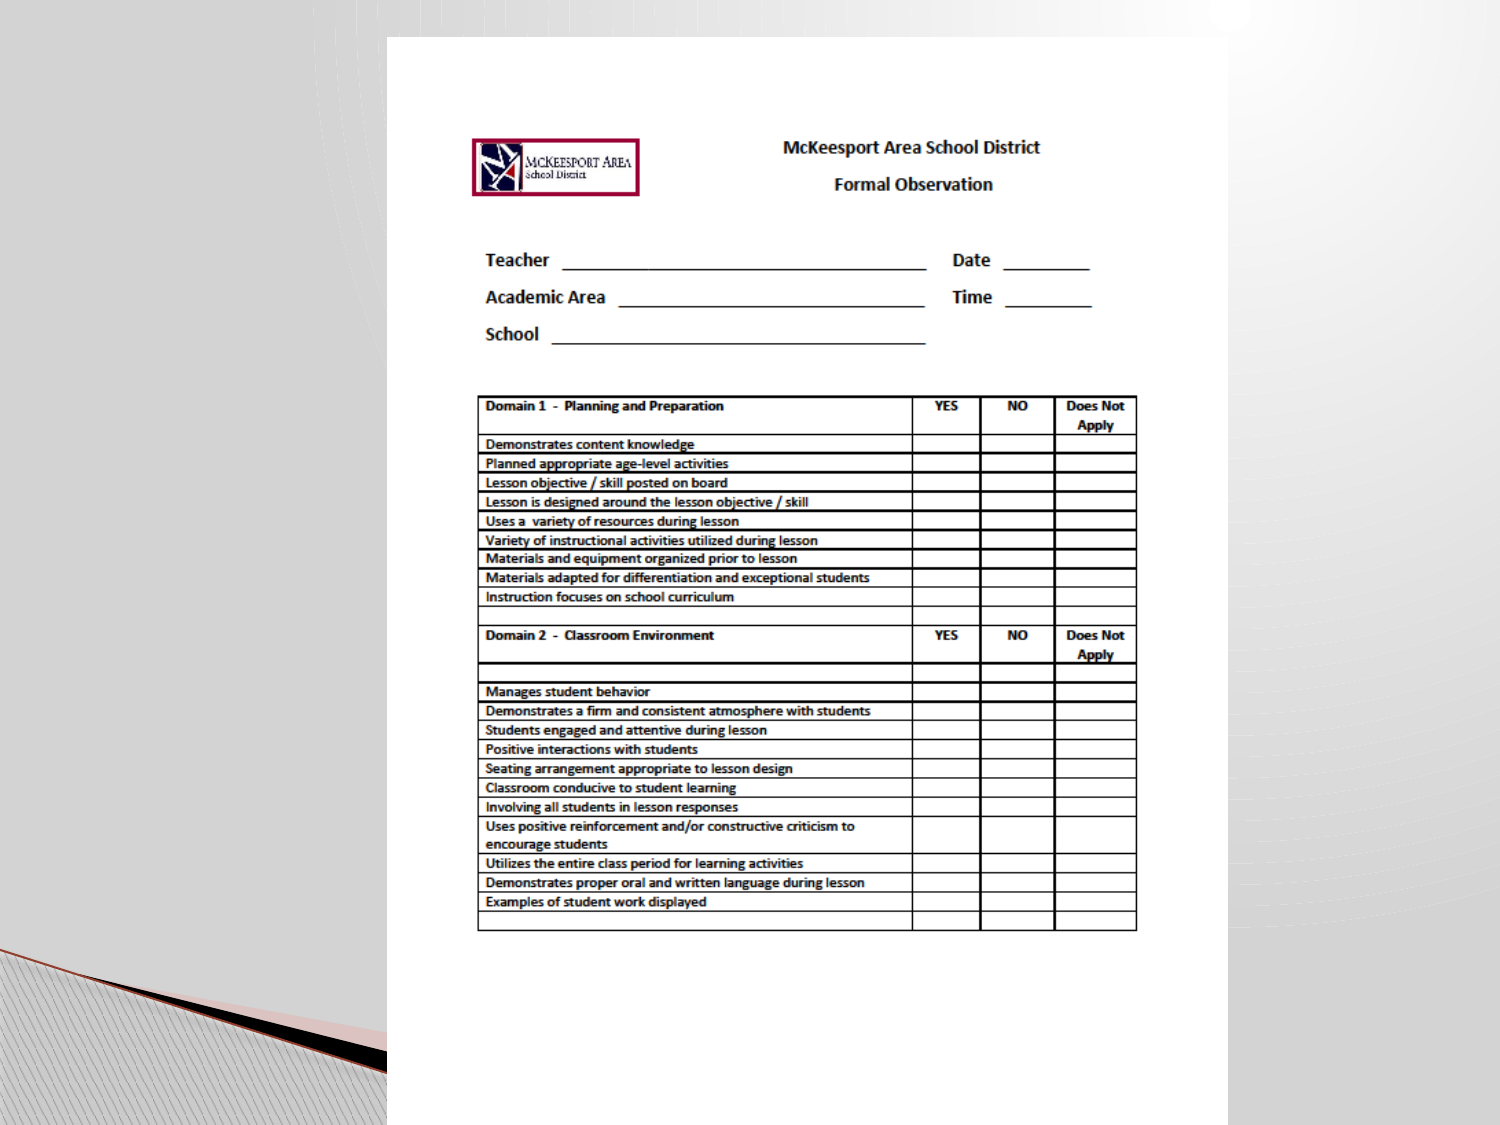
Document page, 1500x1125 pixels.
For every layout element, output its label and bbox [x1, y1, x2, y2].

text_box [387, 37, 1229, 1125]
